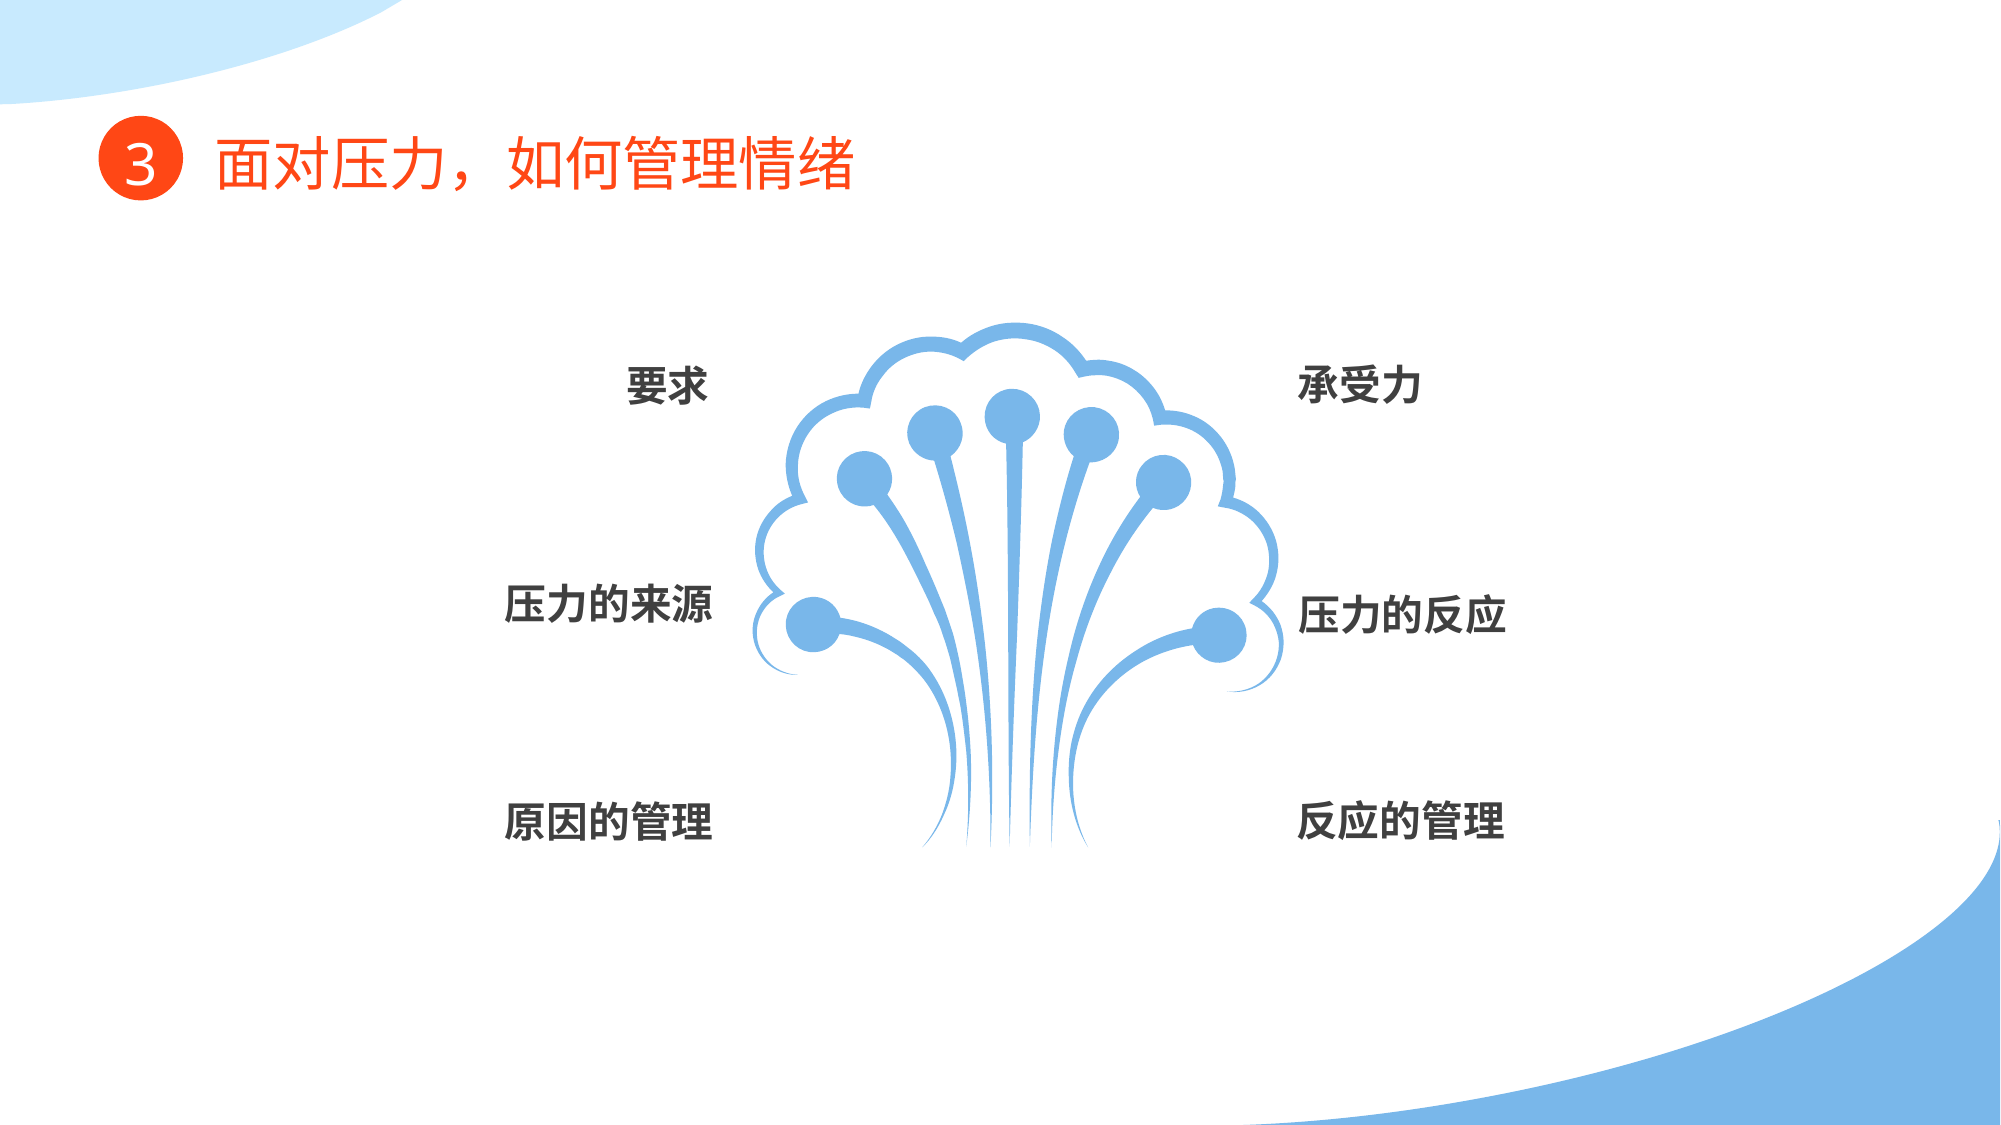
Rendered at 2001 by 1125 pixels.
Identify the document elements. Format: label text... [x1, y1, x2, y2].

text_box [98, 115, 184, 205]
text_box 原因的管理 [475, 738, 743, 854]
text_box 承受力 [1273, 301, 1448, 416]
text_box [751, 321, 1284, 848]
text_box 压力的反应 [1284, 530, 1532, 646]
text_box 要求 [592, 302, 743, 417]
text_box 压力的来源 [475, 520, 743, 636]
text_box 反应的管理 [1273, 737, 1528, 853]
text_box 面对压力，如何管理情绪 [200, 119, 1164, 205]
